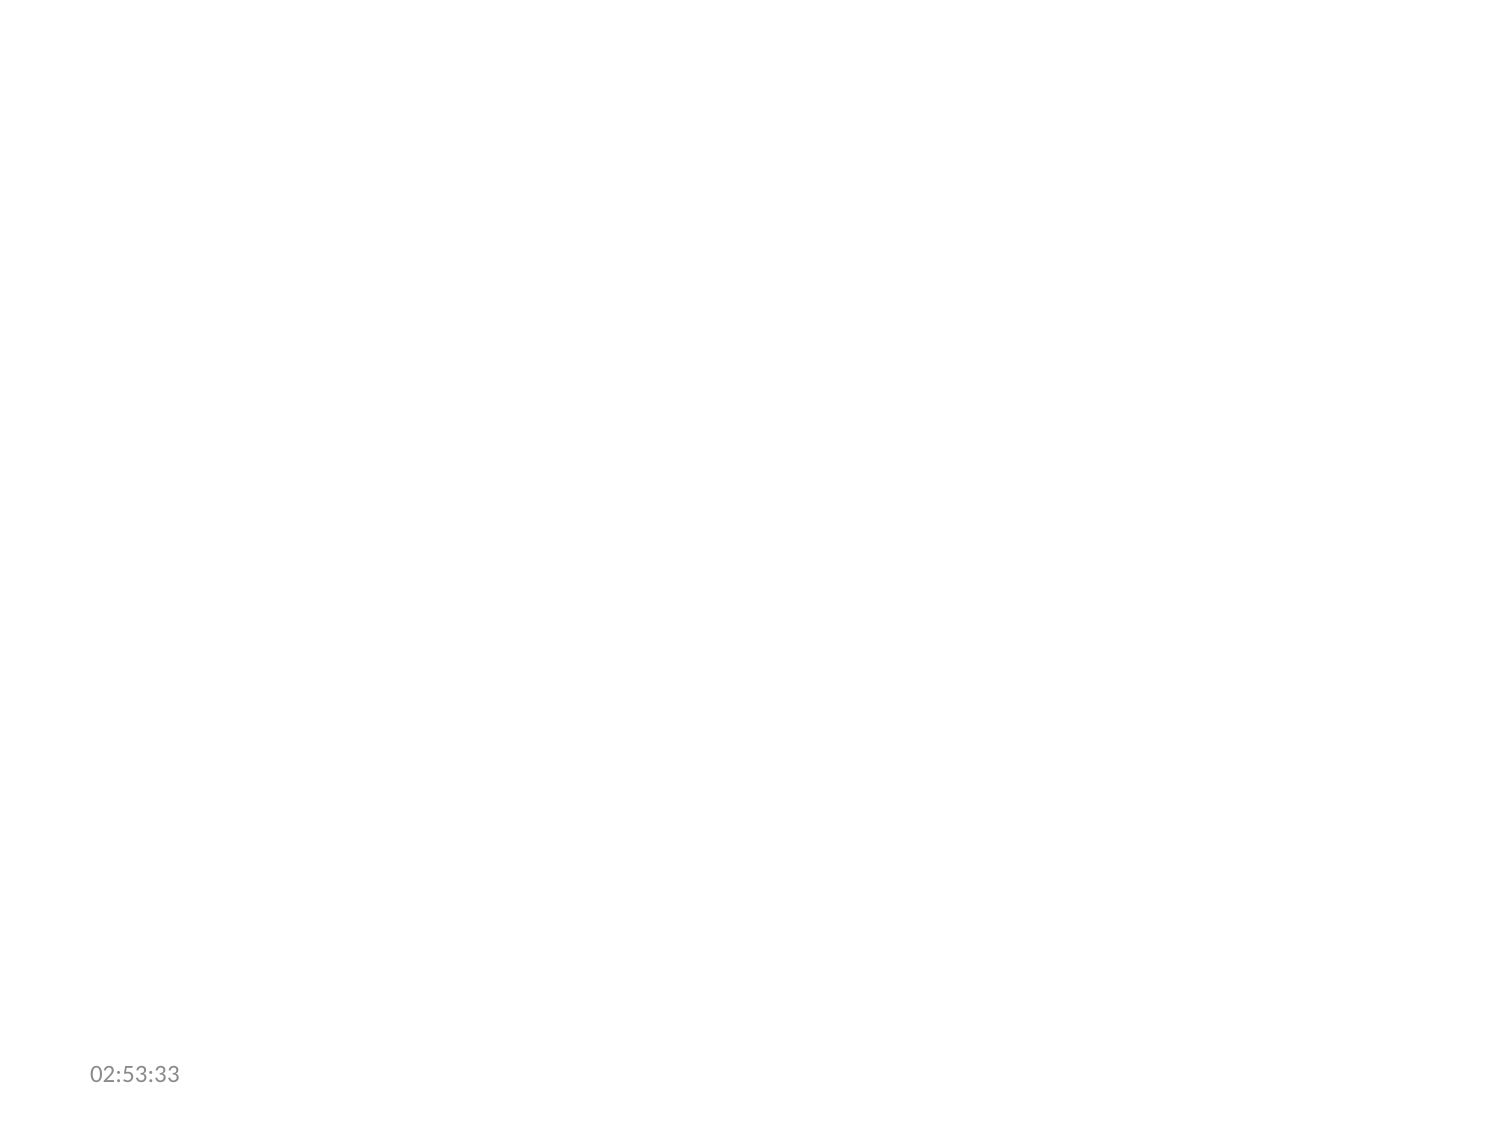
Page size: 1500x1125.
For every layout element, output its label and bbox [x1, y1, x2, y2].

slide_number [75, 1042, 425, 1103]
